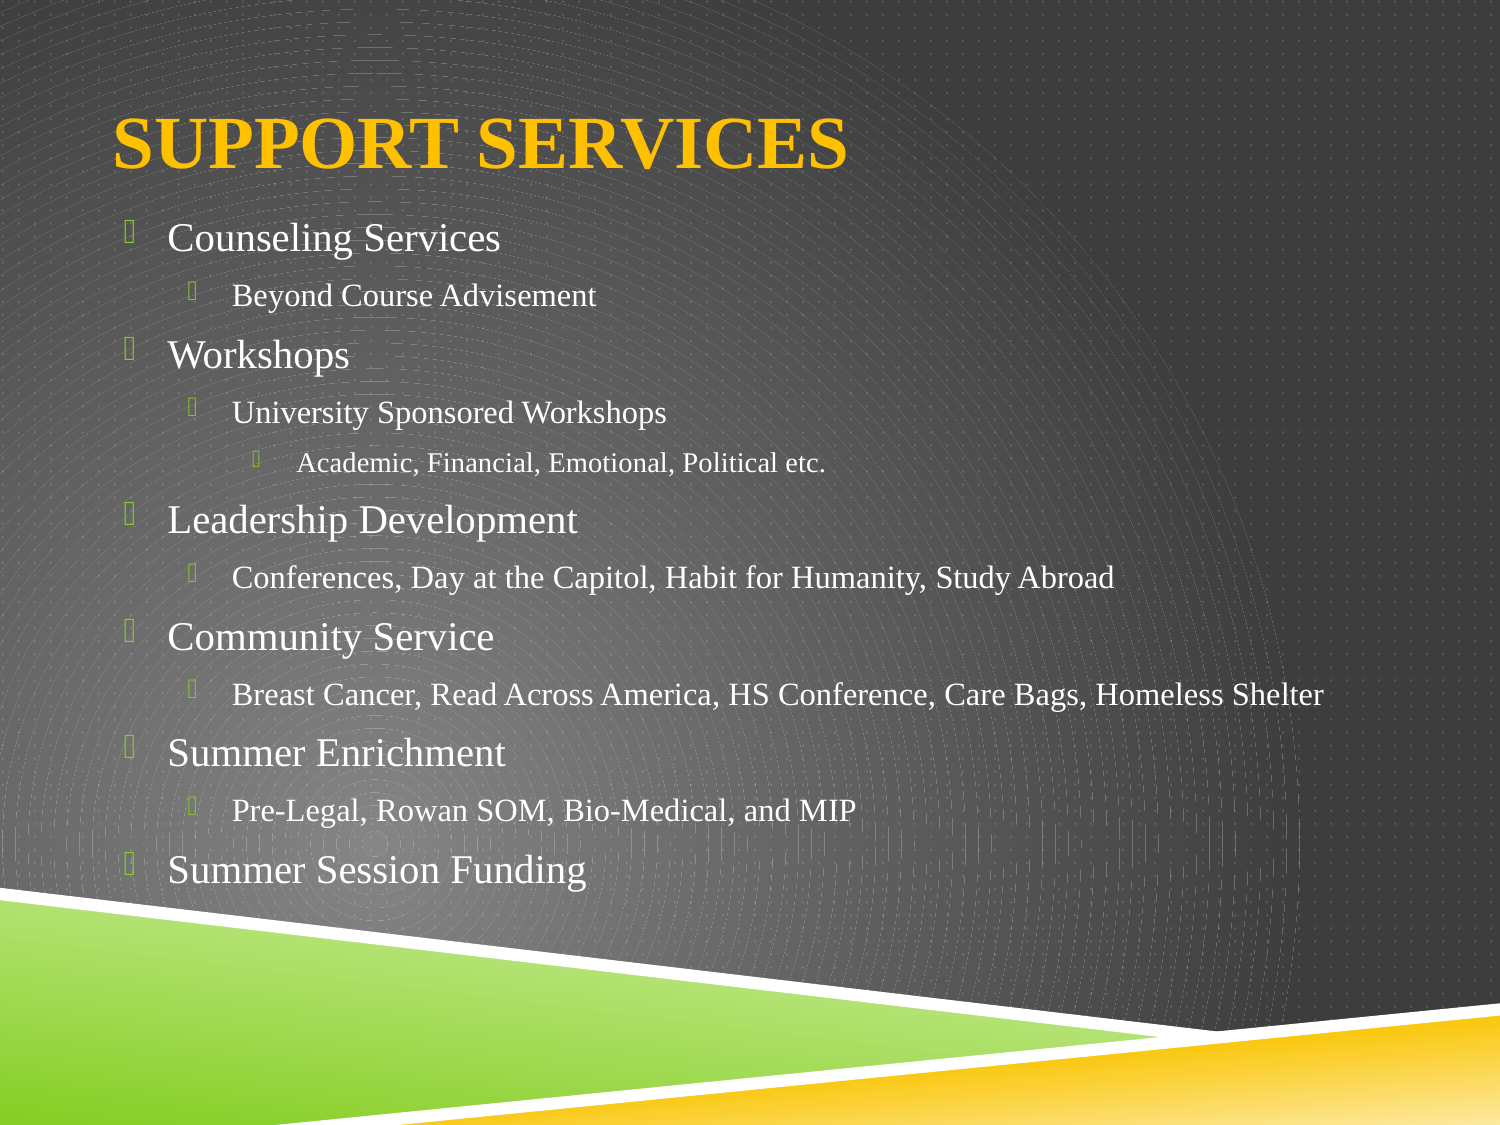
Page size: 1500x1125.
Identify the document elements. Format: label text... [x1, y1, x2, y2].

list Counseling Services Beyond Course Advisement Workshops University Sponsored Workshops Academic, Financial, Emotional, Political etc. Leadership Development Conferences, Day at the Capitol, Habit for Humanity, Study Abroad Community Service Breast Cancer, Read Across America, HS Conference, Care Bags, Homeless Shelter Summer Enrichment Pre-Legal, Rowan SOM, Bio-Medical, and MIP Summer Session Funding [112, 203, 1415, 903]
title Support Services [112, 45, 1388, 203]
